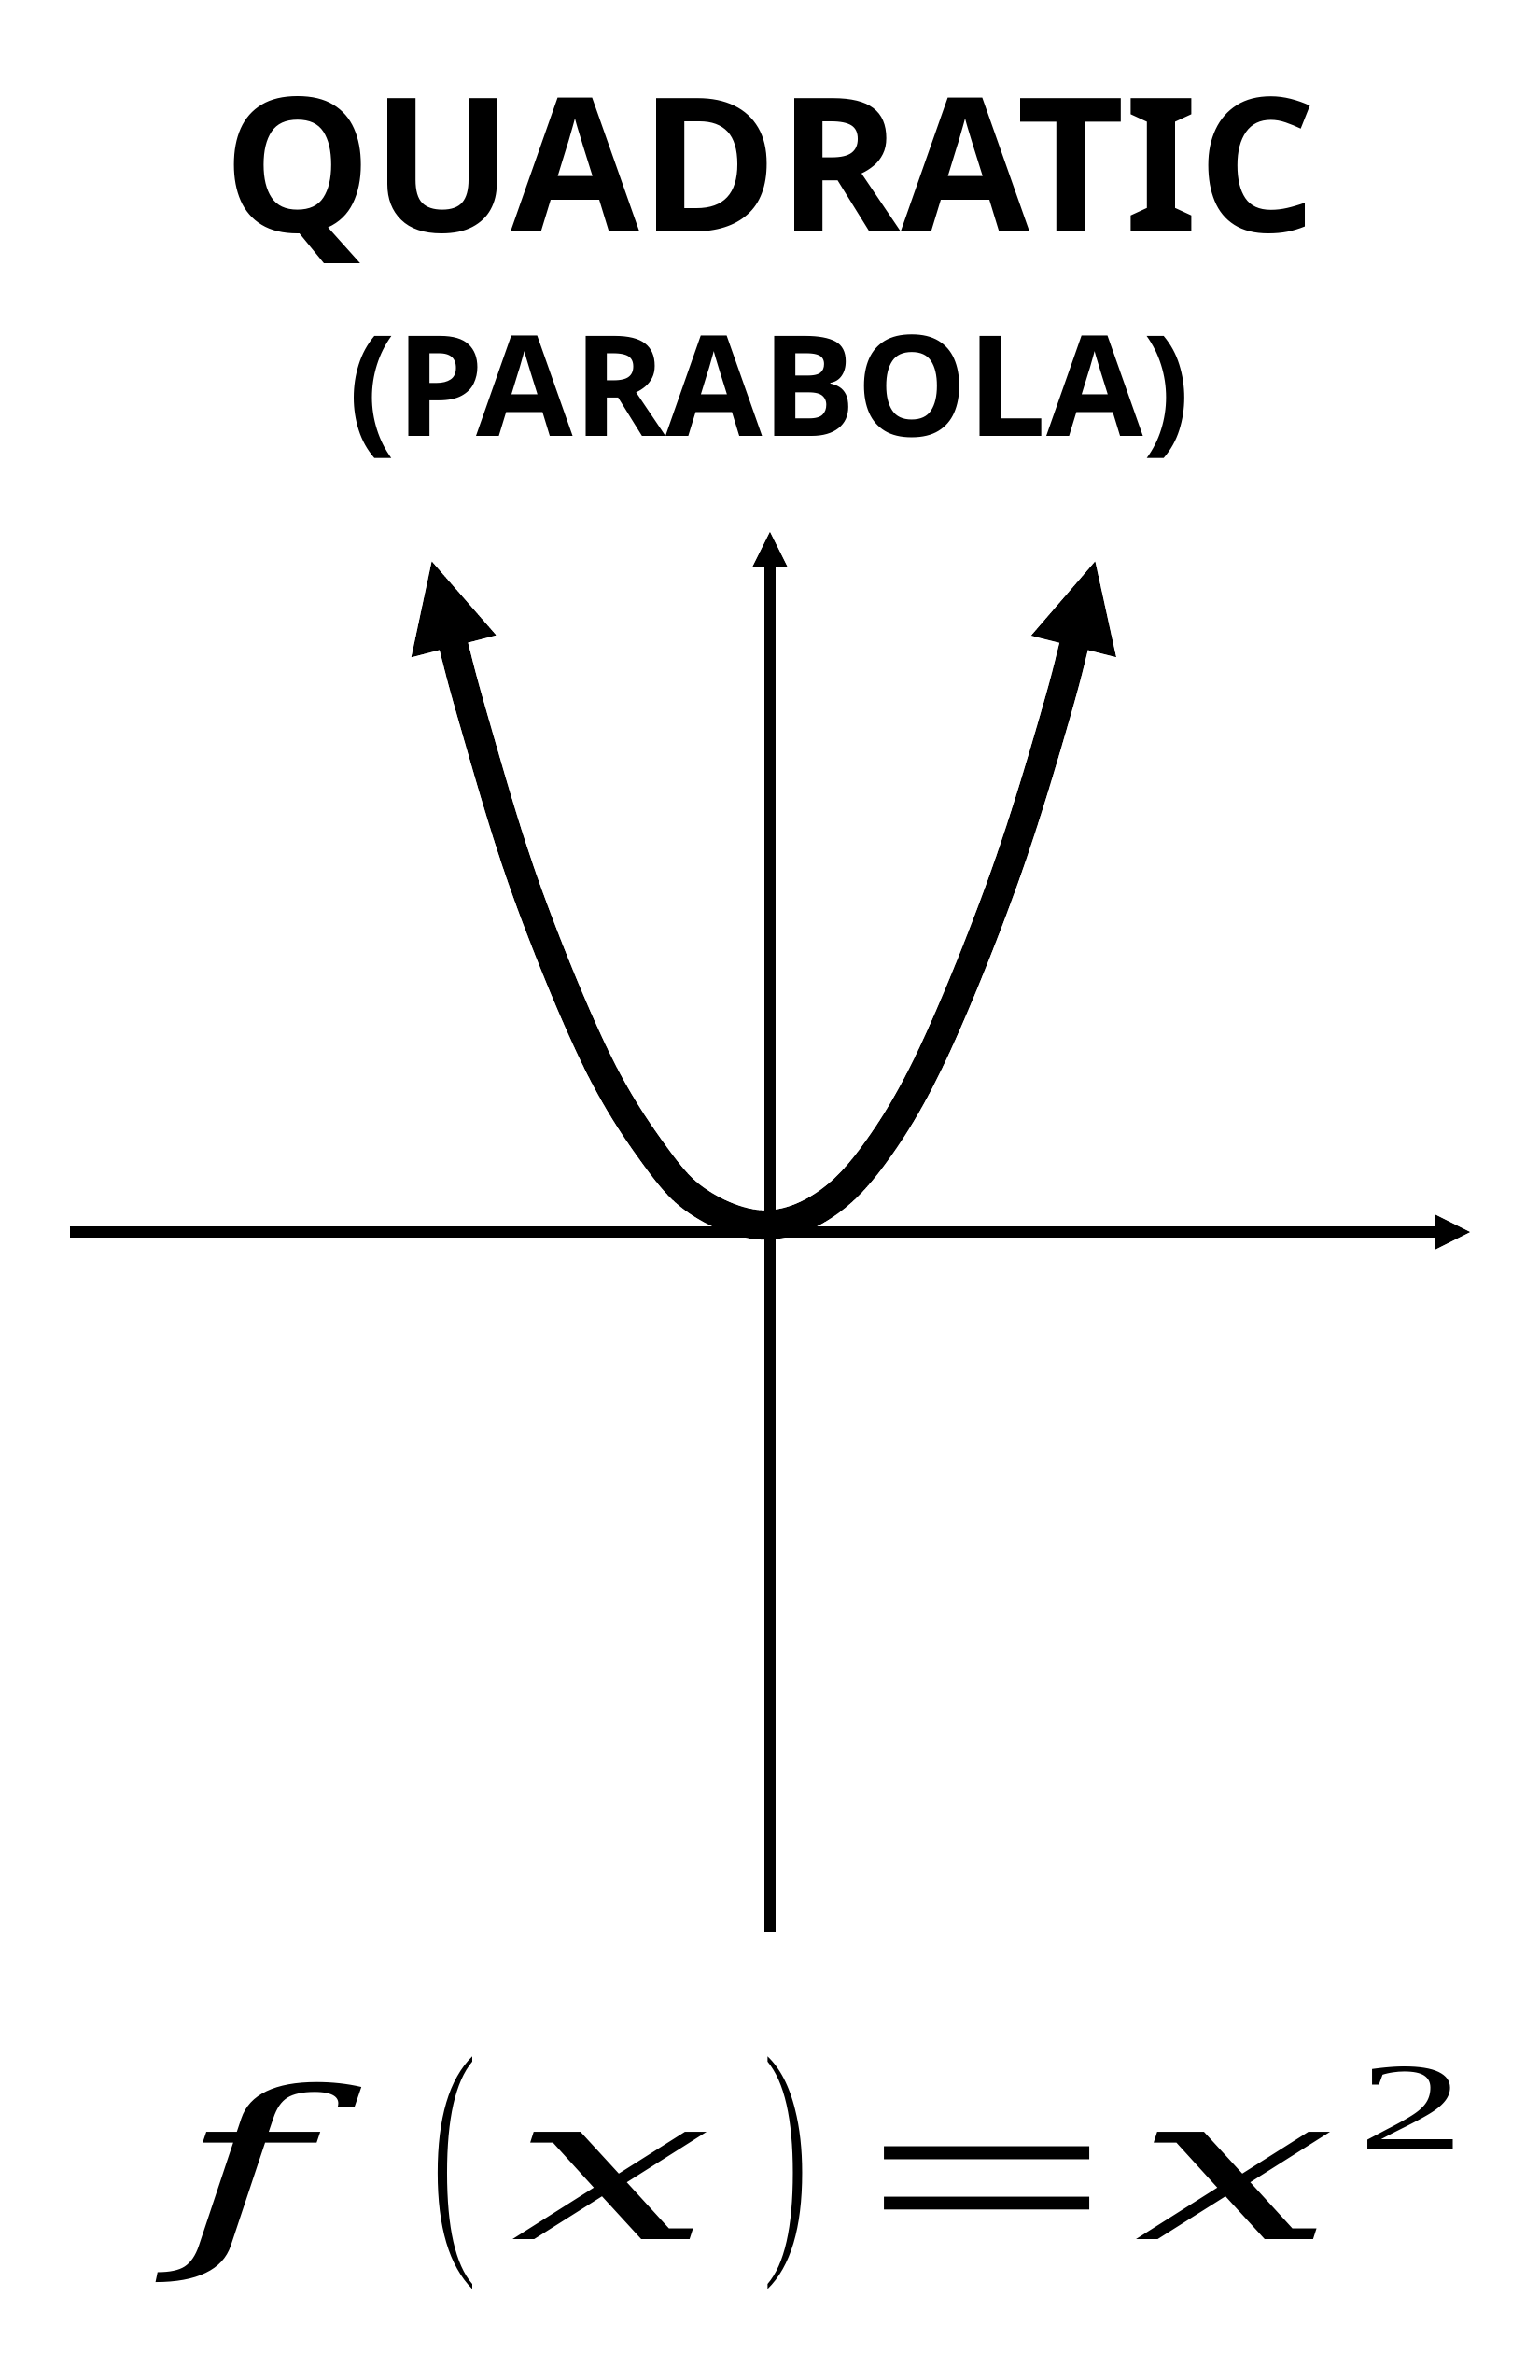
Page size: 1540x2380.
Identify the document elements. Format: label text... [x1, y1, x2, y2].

text_box [771, 561, 1099, 1225]
text_box [428, 561, 769, 1225]
text_box QUADRATIC (PARABOLA) [69, 42, 1470, 497]
